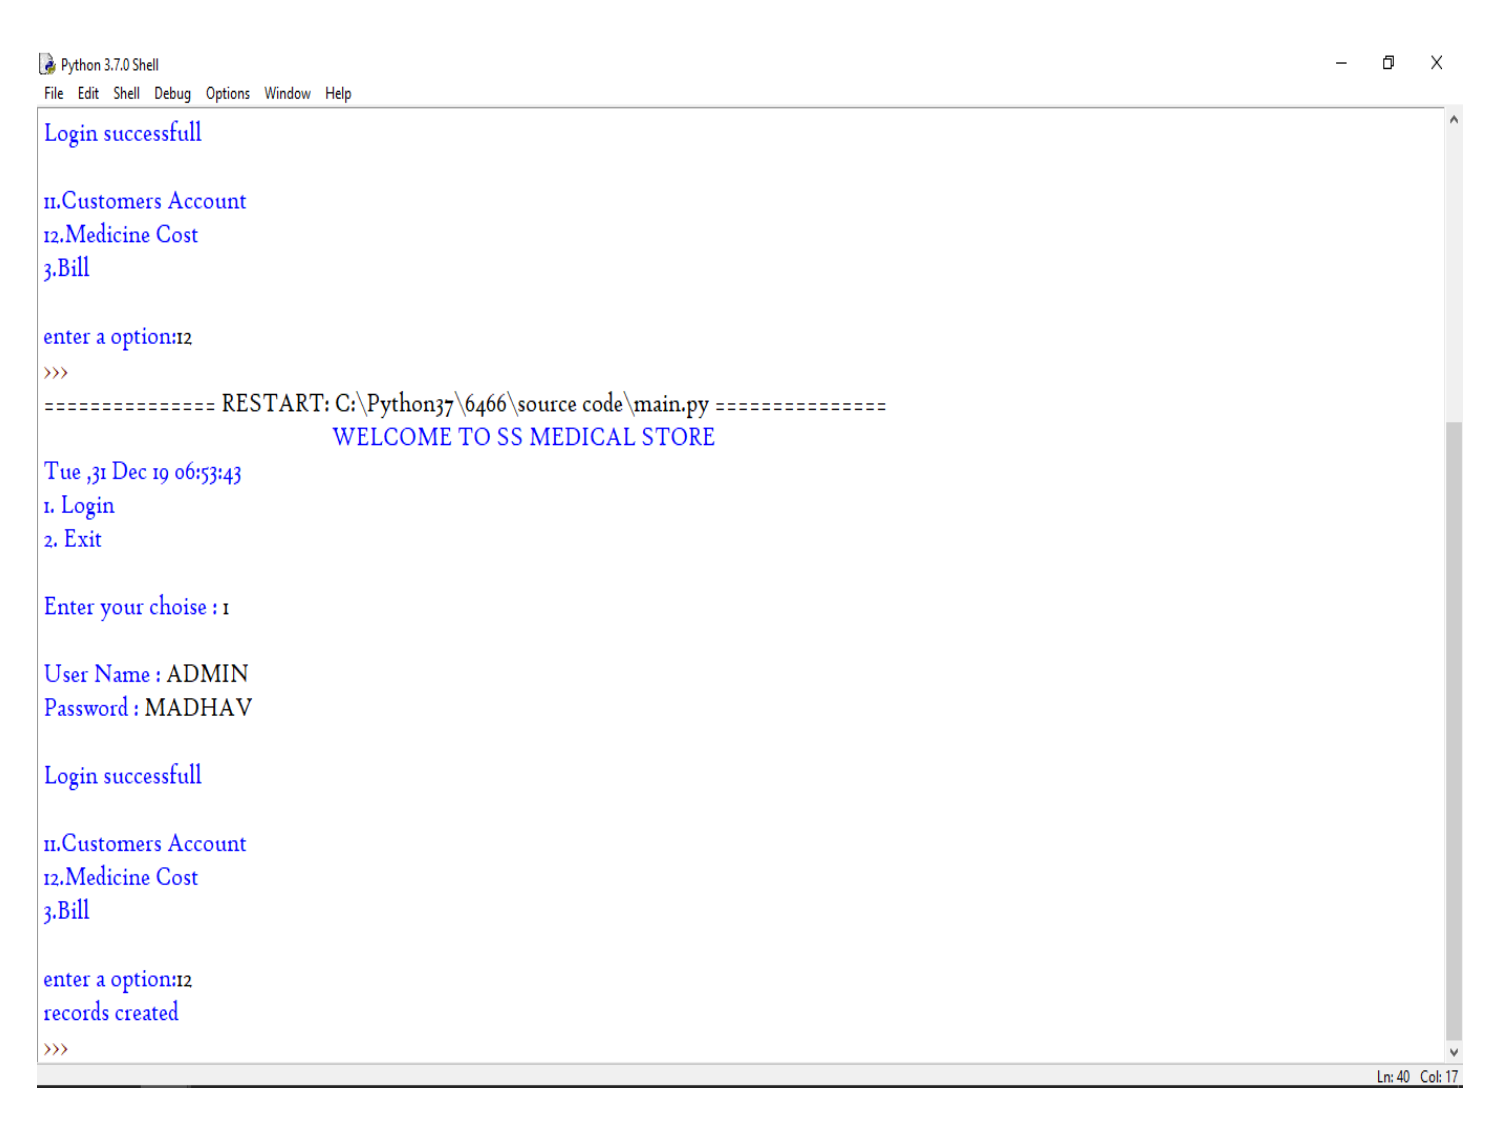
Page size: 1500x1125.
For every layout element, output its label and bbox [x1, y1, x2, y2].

picture [37, 49, 1463, 1088]
